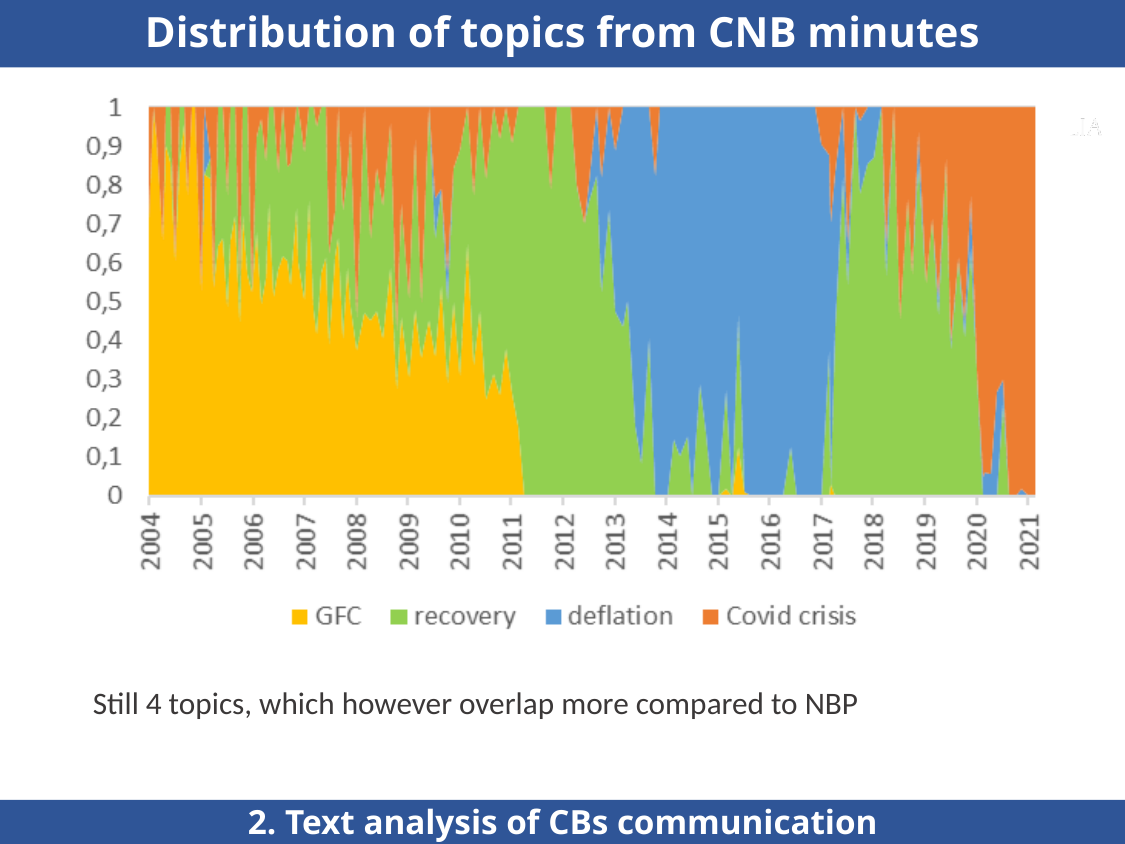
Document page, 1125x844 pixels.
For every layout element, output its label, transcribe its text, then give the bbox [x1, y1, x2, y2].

title Distribution of topics from CNB minutes [0, 0, 1125, 68]
picture [66, 73, 1102, 645]
text_box Still 4 topics, which however overlap more compared to NBP [78, 675, 1071, 729]
text_box 2. Text analysis of CBs communication [0, 799, 1125, 844]
